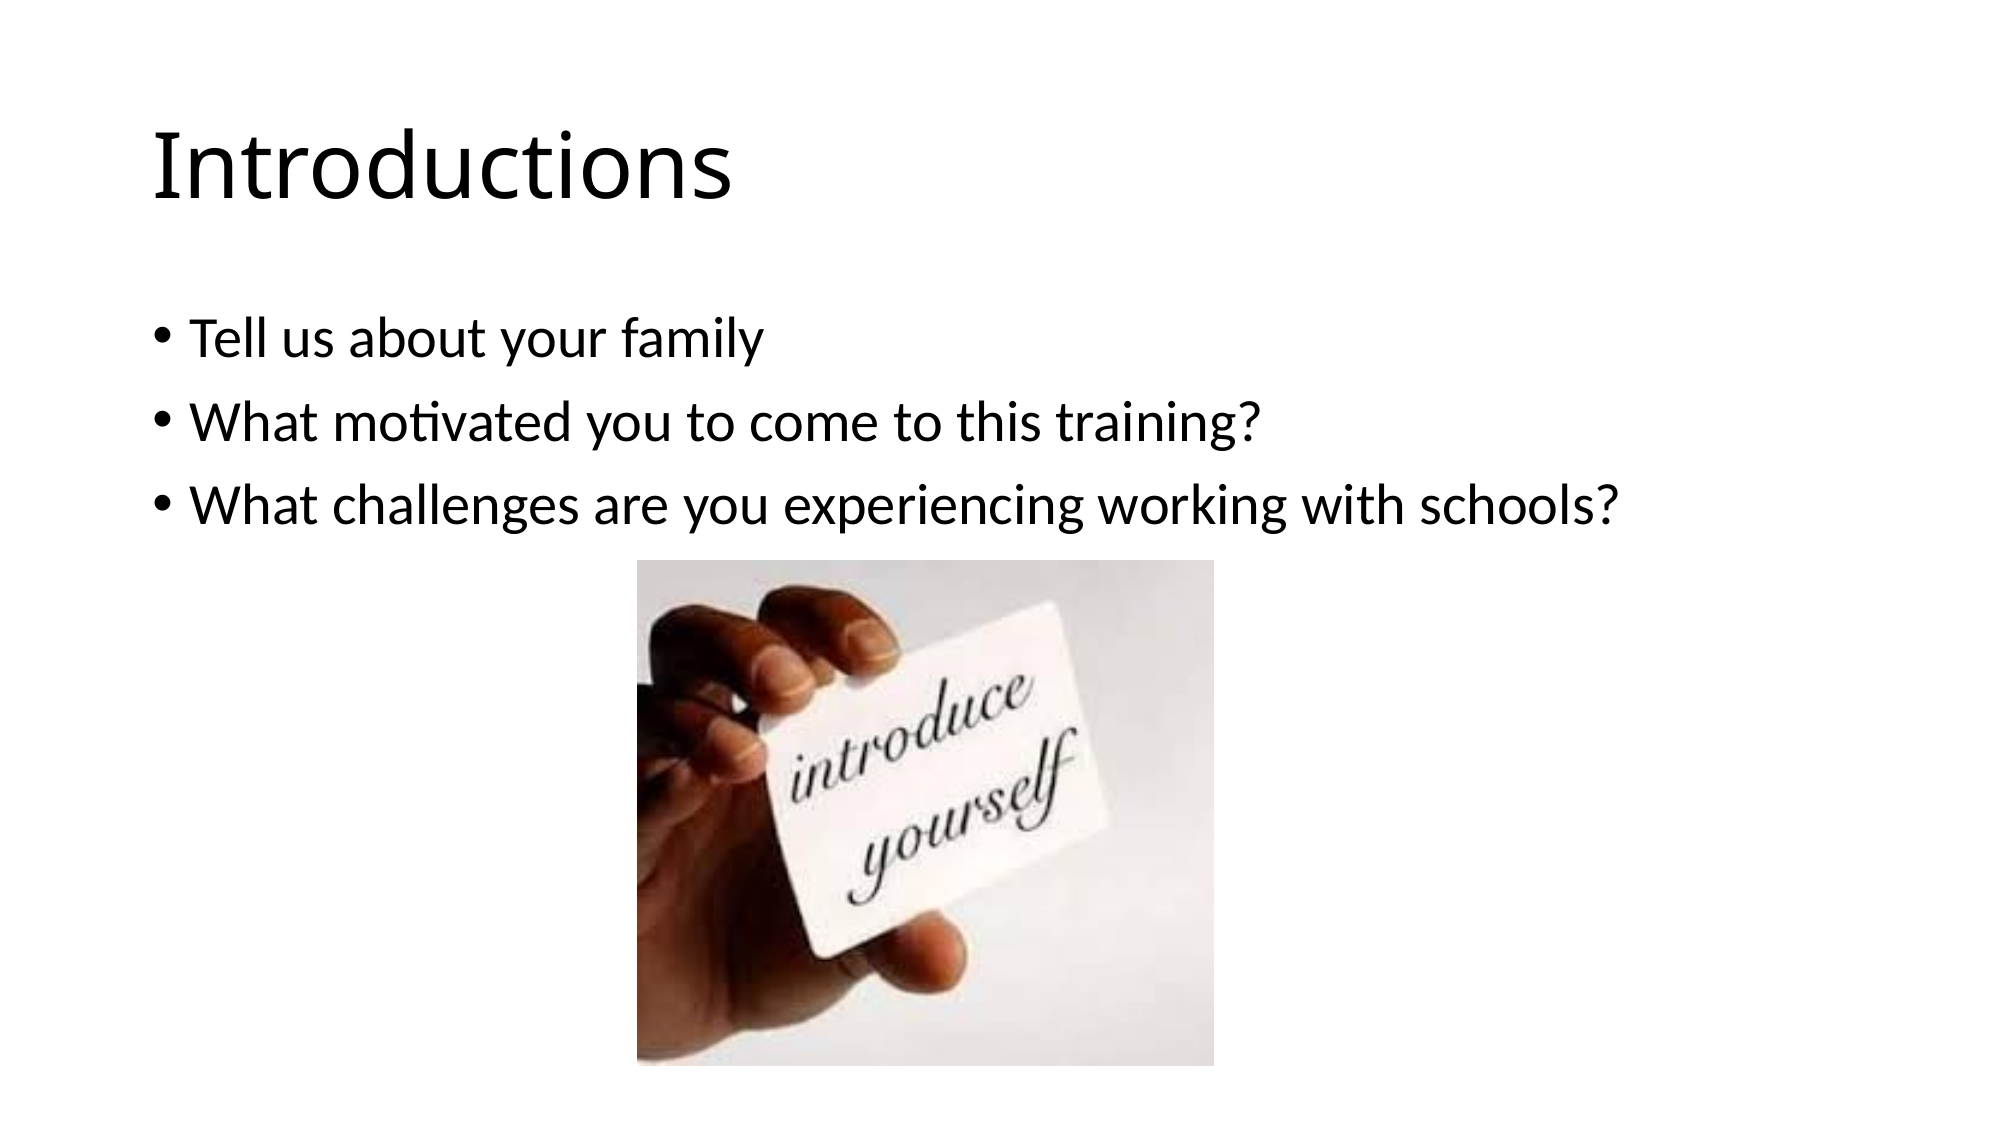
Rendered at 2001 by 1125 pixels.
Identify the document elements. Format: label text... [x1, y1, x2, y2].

list Tell us about your family What motivated you to come to this training? What challenges are you experiencing working with schools? [137, 299, 1863, 1014]
picture [637, 560, 1215, 1066]
title Introductions [137, 59, 1863, 278]
